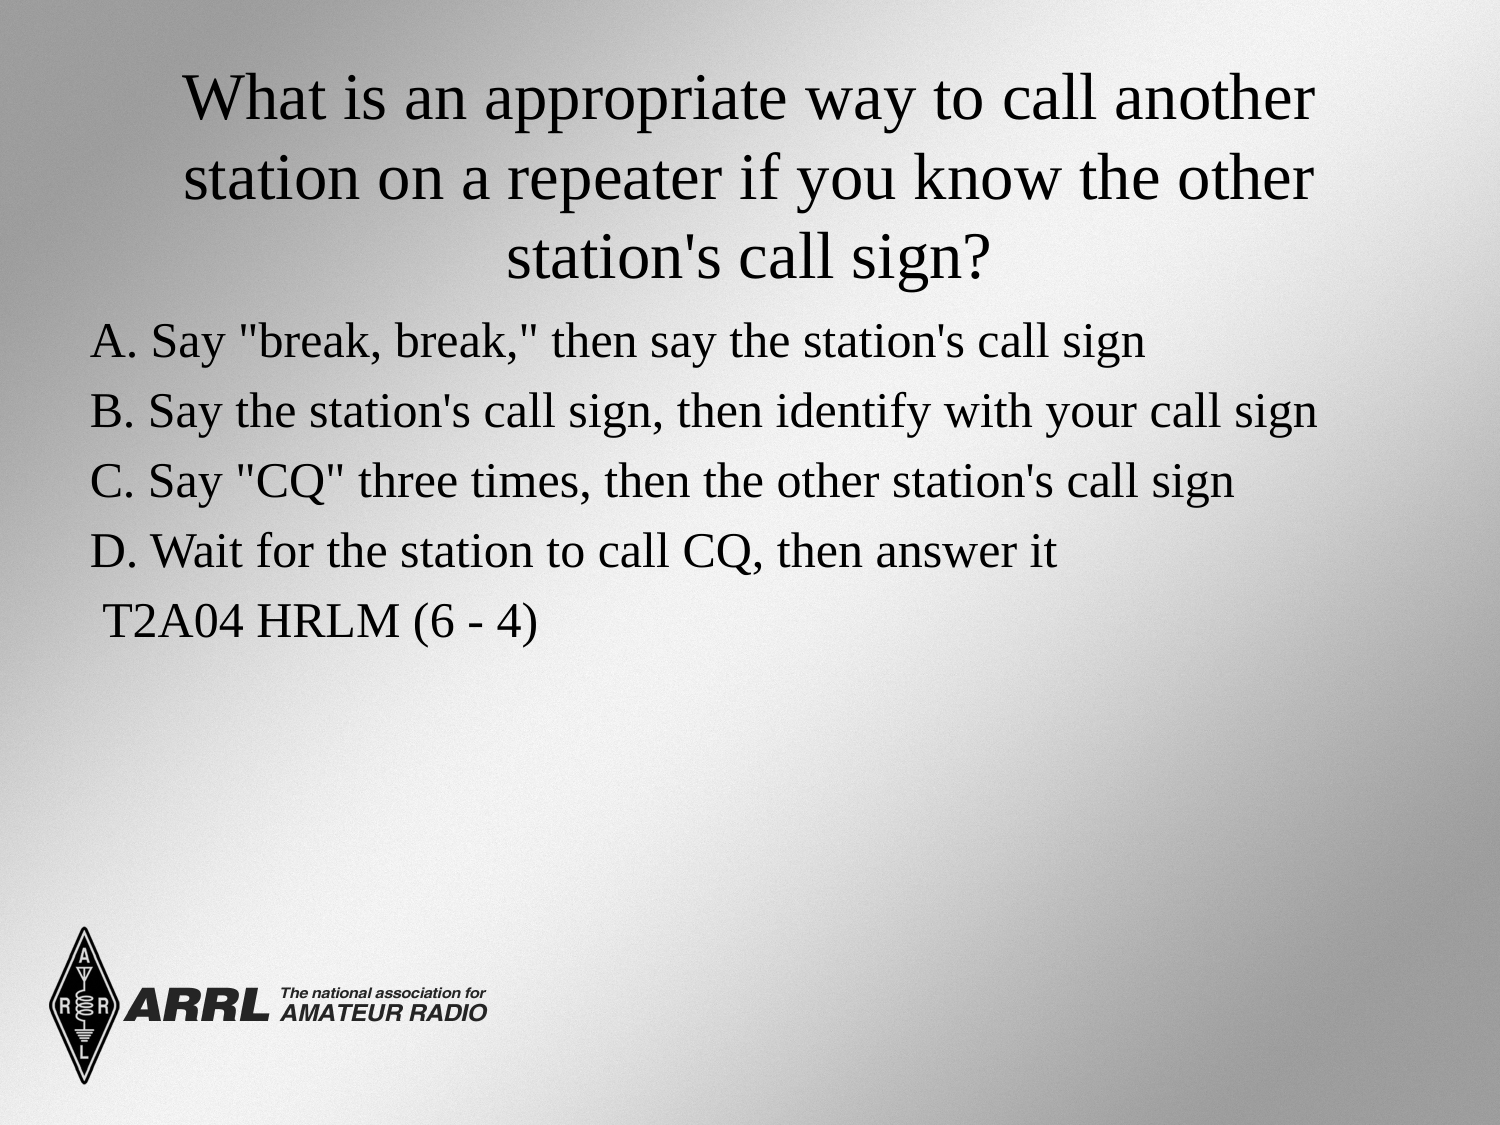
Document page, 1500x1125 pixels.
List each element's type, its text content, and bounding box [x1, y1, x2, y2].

picture [0, 0, 1500, 1125]
list A. Say "break, break," then say the station's call sign B. Say the station's call sign, then identify with your call sign C. Say "CQ" three times, then the other station's call sign D. Wait for the station to call CQ, then answer it T2A04 HRLM (6 - 4) [75, 299, 1425, 1005]
title What is an appropriate way to call another station on a repeater if you know the other station's call sign? [75, 45, 1425, 233]
